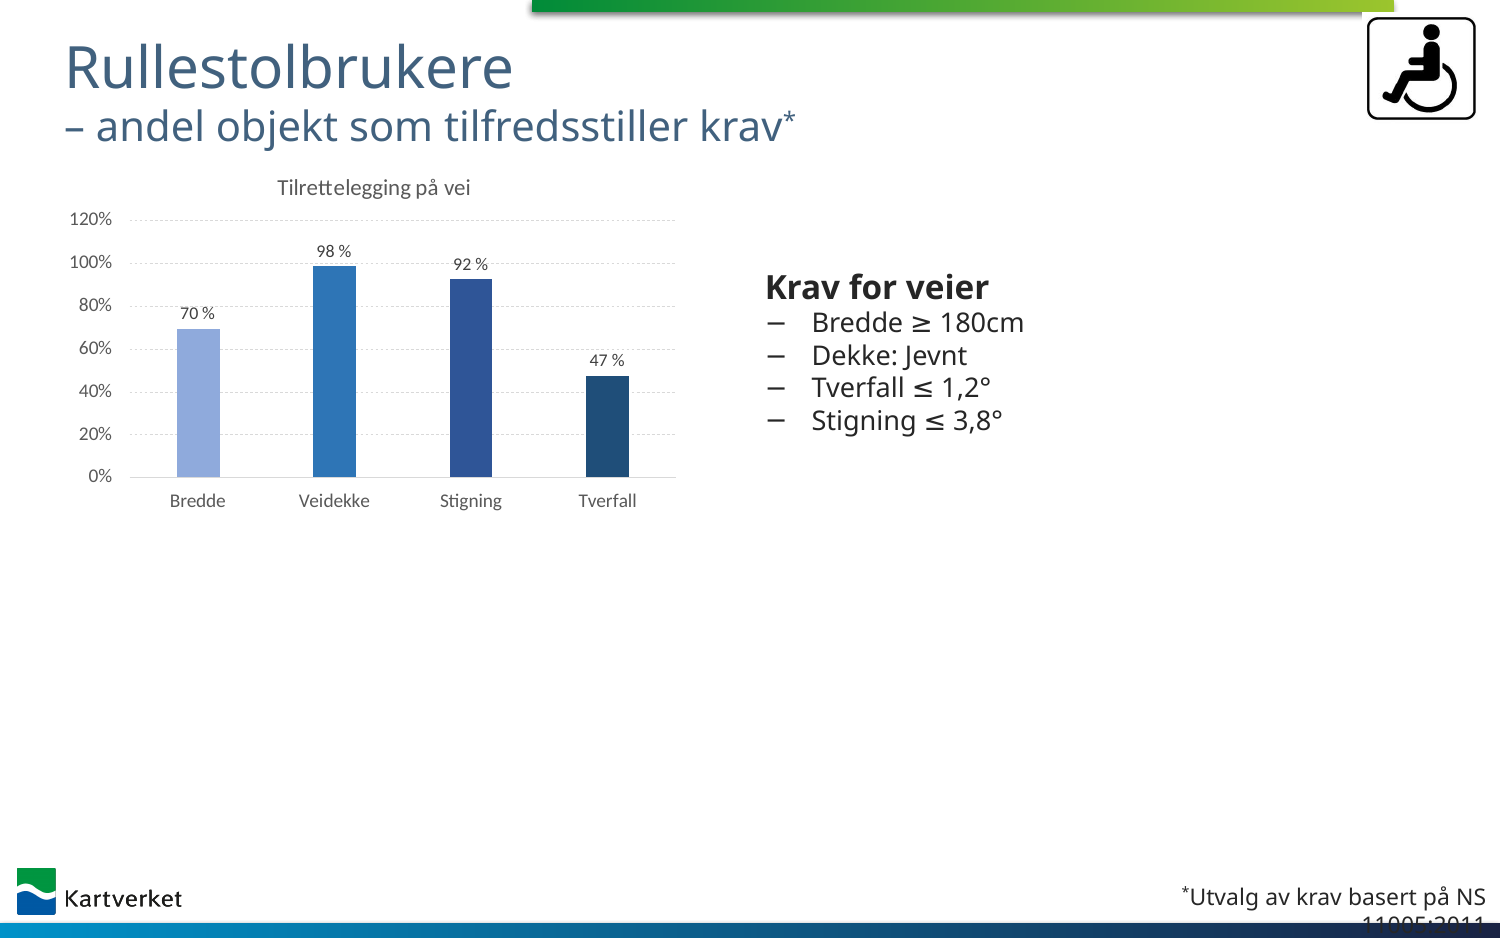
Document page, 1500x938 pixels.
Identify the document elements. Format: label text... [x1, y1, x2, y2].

text_box Rullestolbrukere – andel objekt som tilfredsstiller krav* [49, 25, 1431, 158]
text_box *Utvalg av krav basert på NS 11005:2011 [1068, 873, 1500, 938]
text_box Krav for veier Bredde ≥ 180cm Dekke: Jevnt Tverfall ≤ 1,2° Stigning ≤ 3,8° [750, 258, 1234, 444]
picture [62, 166, 687, 519]
picture [1362, 12, 1481, 126]
